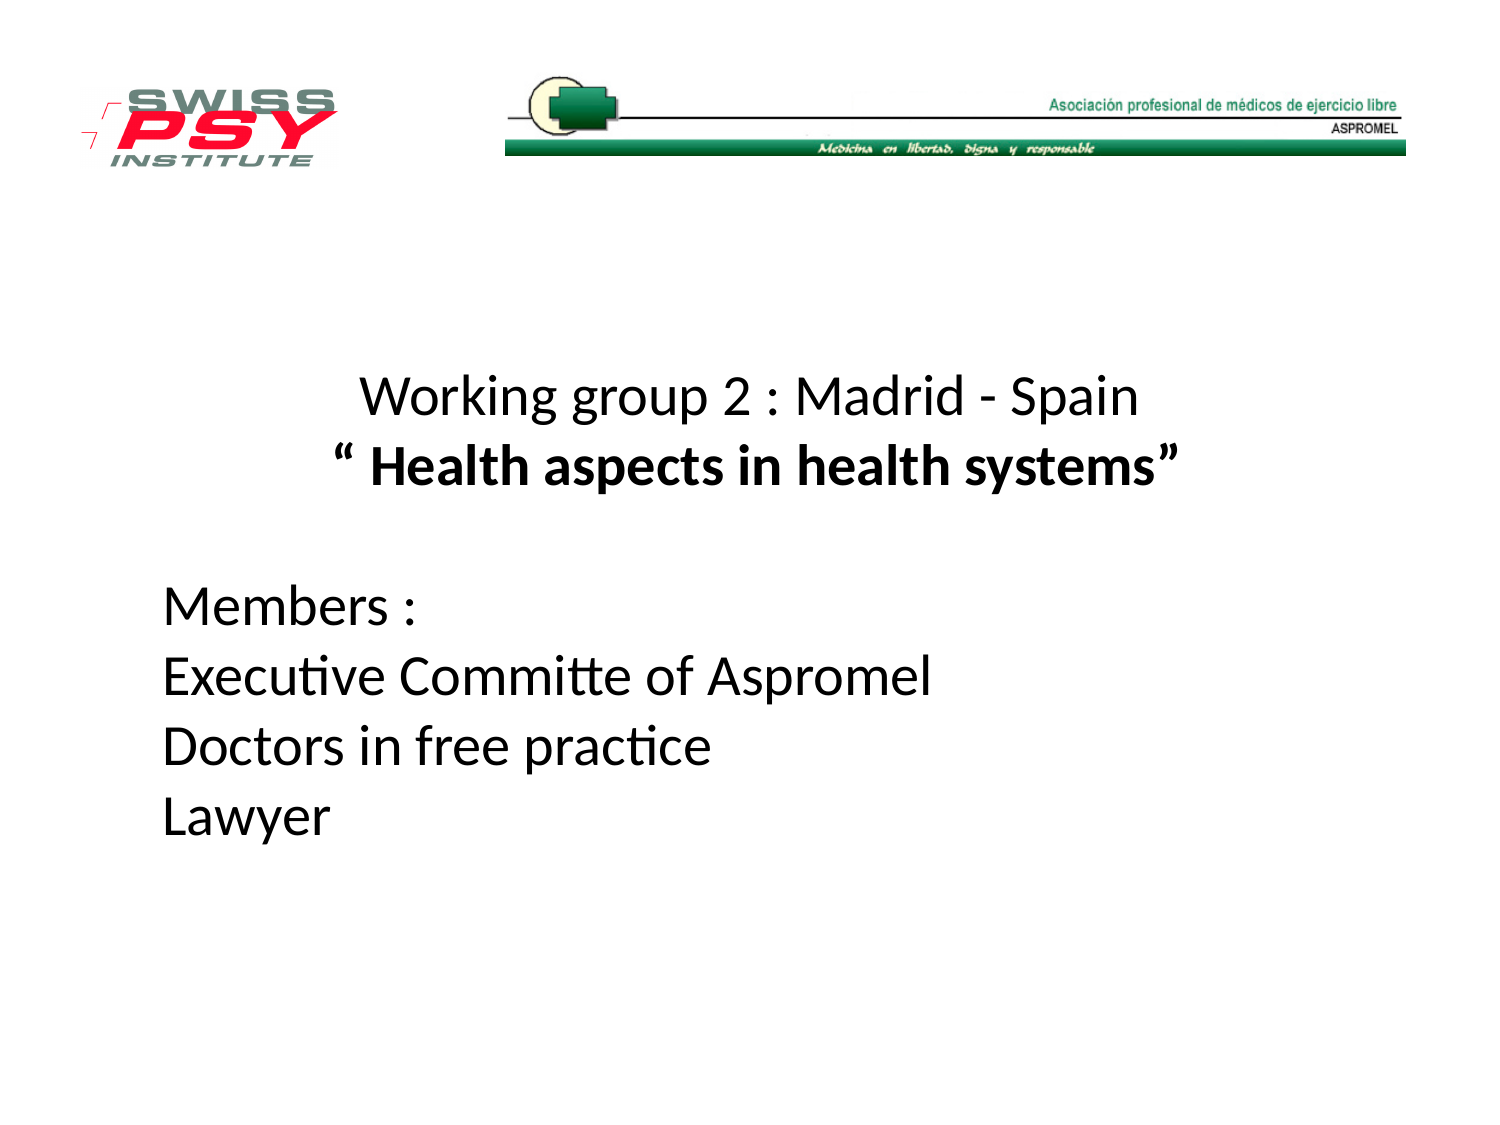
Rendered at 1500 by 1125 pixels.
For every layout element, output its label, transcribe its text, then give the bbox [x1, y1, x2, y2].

picture [80, 87, 339, 169]
text_box Working group 2 : Madrid - Spain “ Health aspects in health systems” Members : Executive Committe of Aspromel Doctors in free practice Lawyer [147, 349, 1353, 925]
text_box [505, 72, 1406, 157]
